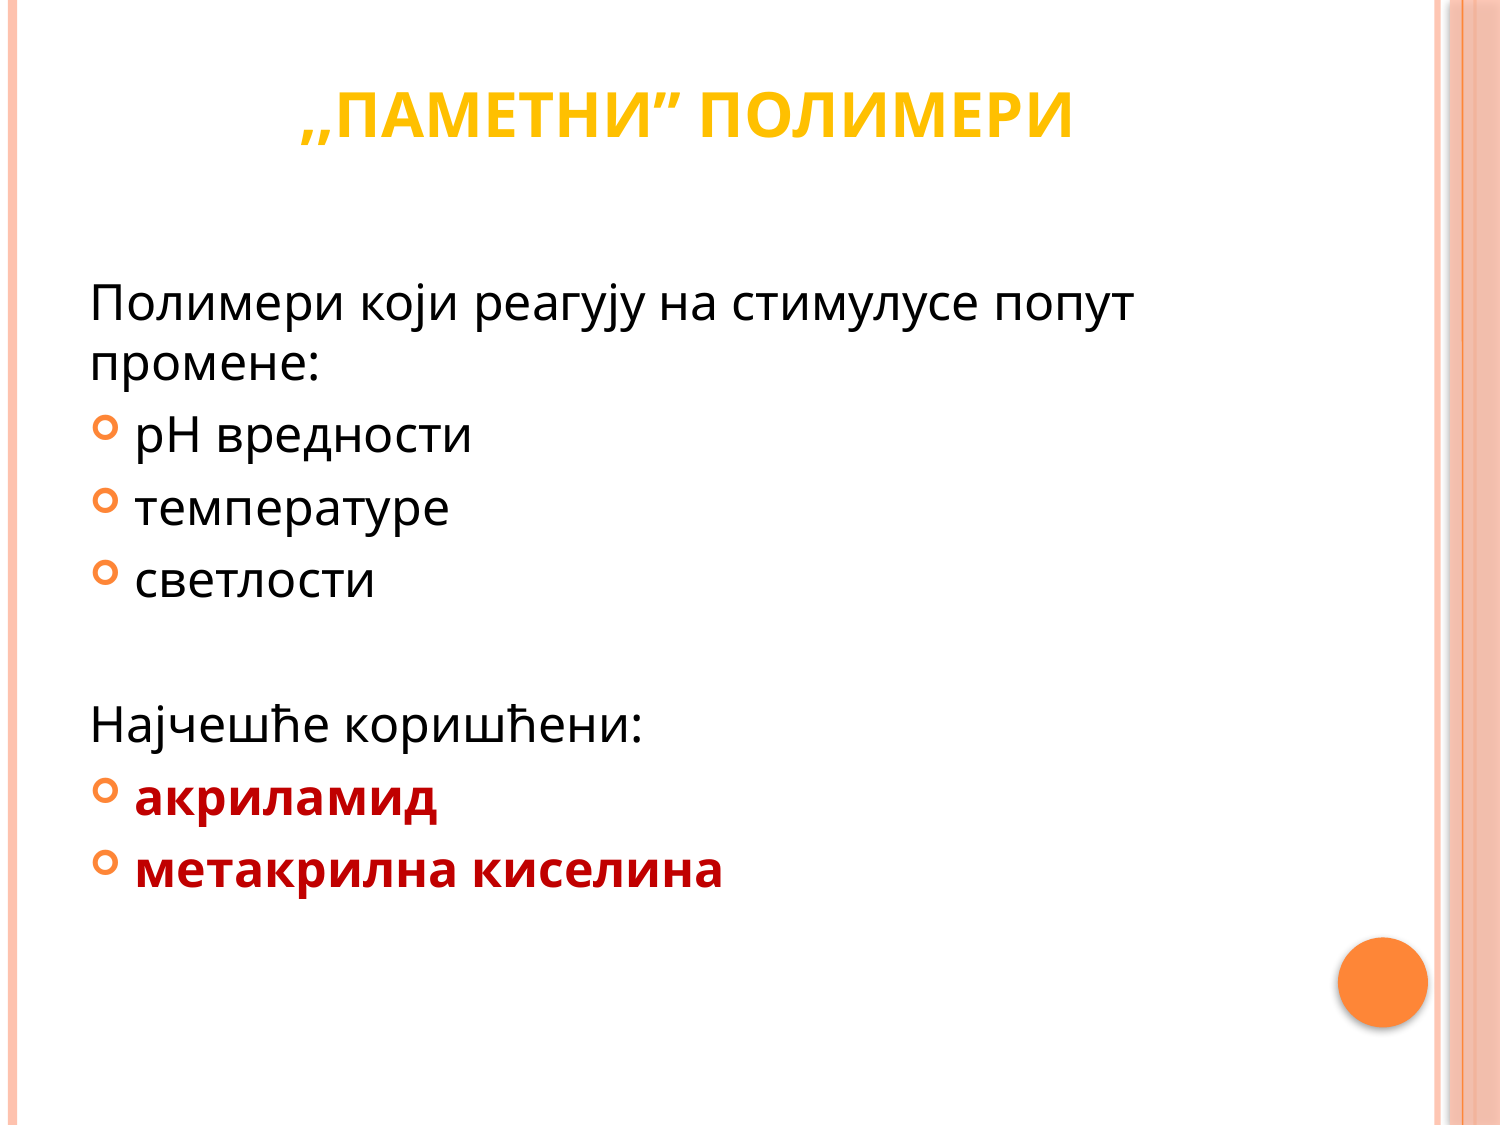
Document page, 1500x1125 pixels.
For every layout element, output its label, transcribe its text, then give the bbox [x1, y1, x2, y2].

list Полимери који реагују на стимулусе попут промене: pH вредности температуре светлости Најчешће коришћени: акриламид метакрилна киселина [75, 262, 1300, 1062]
title ,,паметни” полимери [75, 45, 1300, 233]
